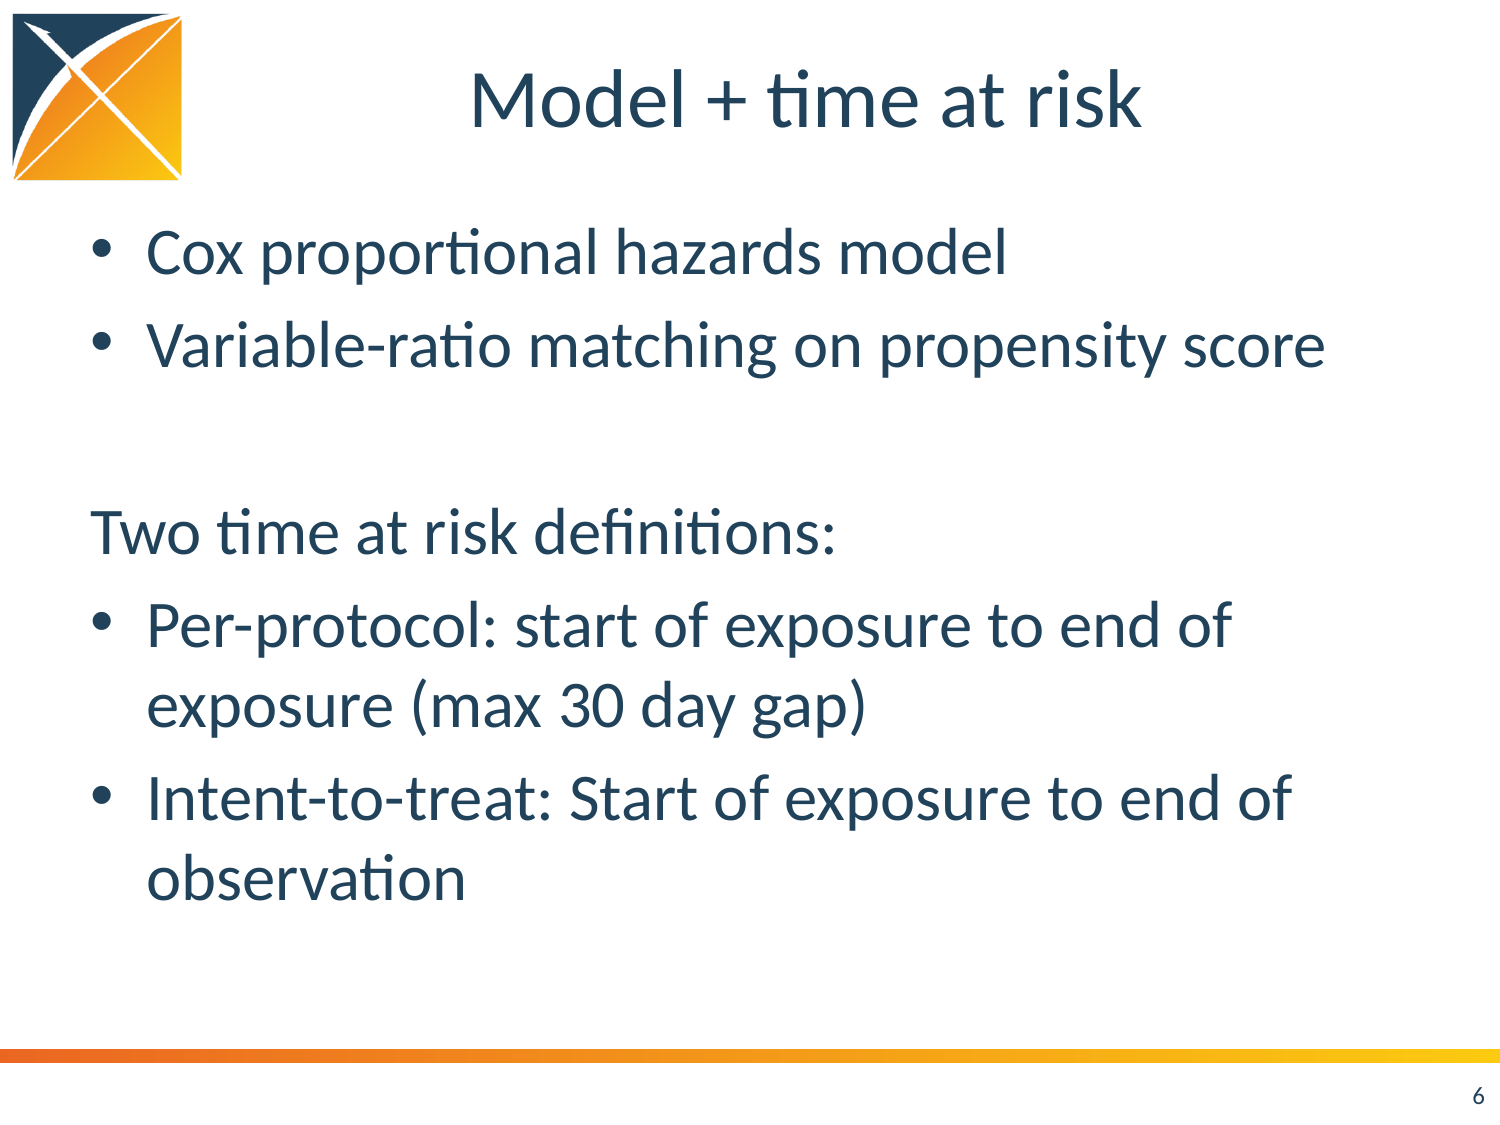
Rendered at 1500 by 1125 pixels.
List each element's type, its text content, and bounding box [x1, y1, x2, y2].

title Model + time at risk [187, 24, 1425, 163]
list Cox proportional hazards model Variable-ratio matching on propensity score Two time at risk definitions: Per-protocol: start of exposure to end of exposure (max 30 day gap) Intent-to-treat: Start of exposure to end of observation [75, 200, 1425, 1005]
slide_number 6 [1149, 1065, 1500, 1125]
picture [0, 0, 206, 200]
